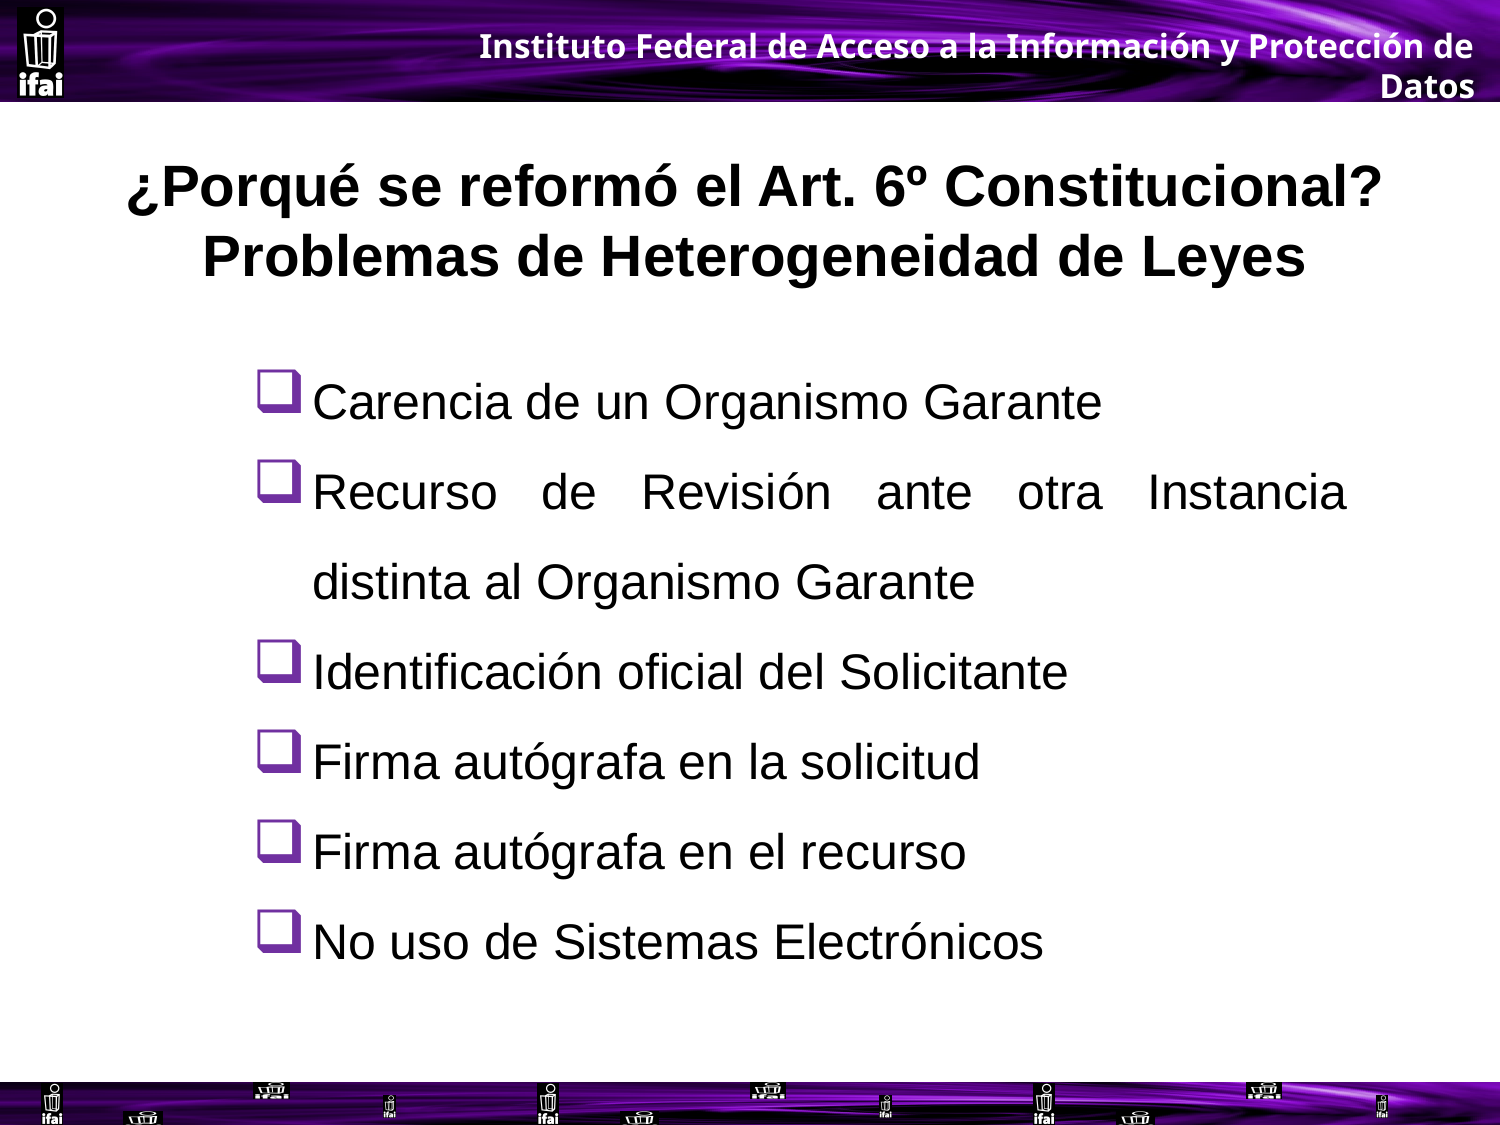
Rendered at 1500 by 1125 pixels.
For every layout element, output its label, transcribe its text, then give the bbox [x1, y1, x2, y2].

title ¿Porqué se reformó el Art. 6º Constitucional? Problemas de Heterogeneidad de Leyes [80, 140, 1431, 299]
picture [0, 0, 1500, 102]
picture [0, 1082, 1500, 1125]
list Carencia de un Organismo Garante Recurso de Revisión ante otra Instancia distinta al Organismo Garante Identificación oficial del Solicitante Firma autógrafa en la solicitud Firma autógrafa en el recurso No uso de Sistemas Electrónicos [237, 331, 1363, 995]
